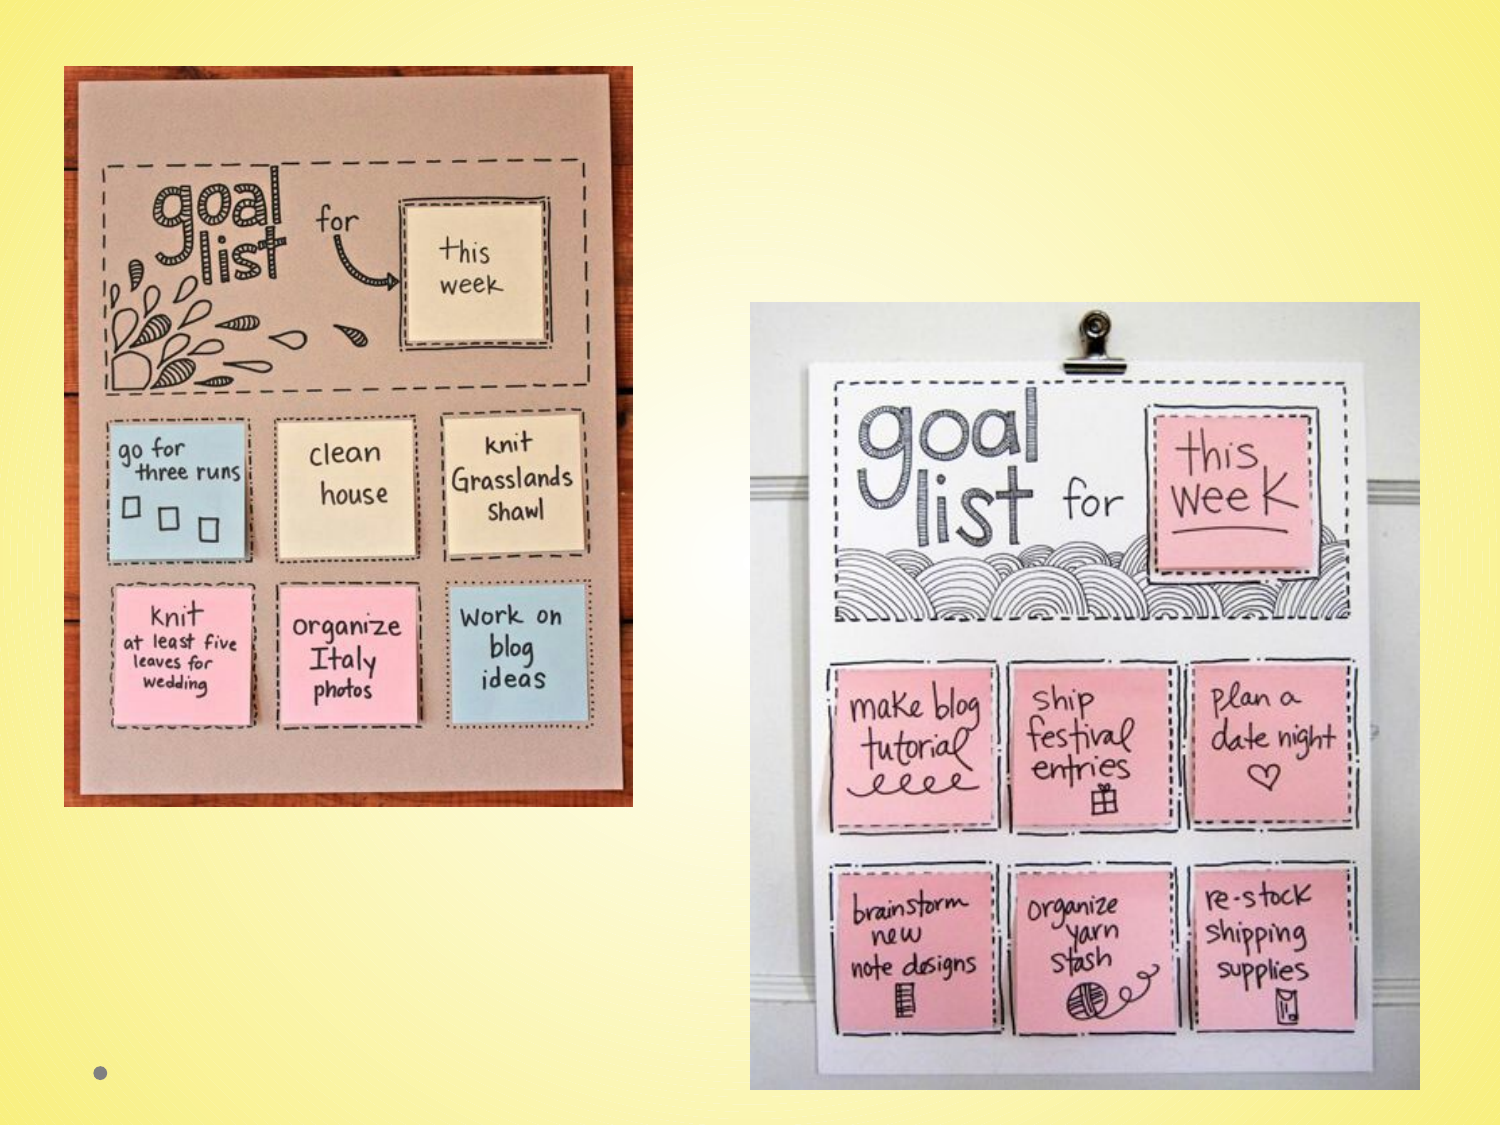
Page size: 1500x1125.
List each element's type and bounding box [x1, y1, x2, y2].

picture [749, 302, 1420, 1090]
list [64, 66, 634, 807]
